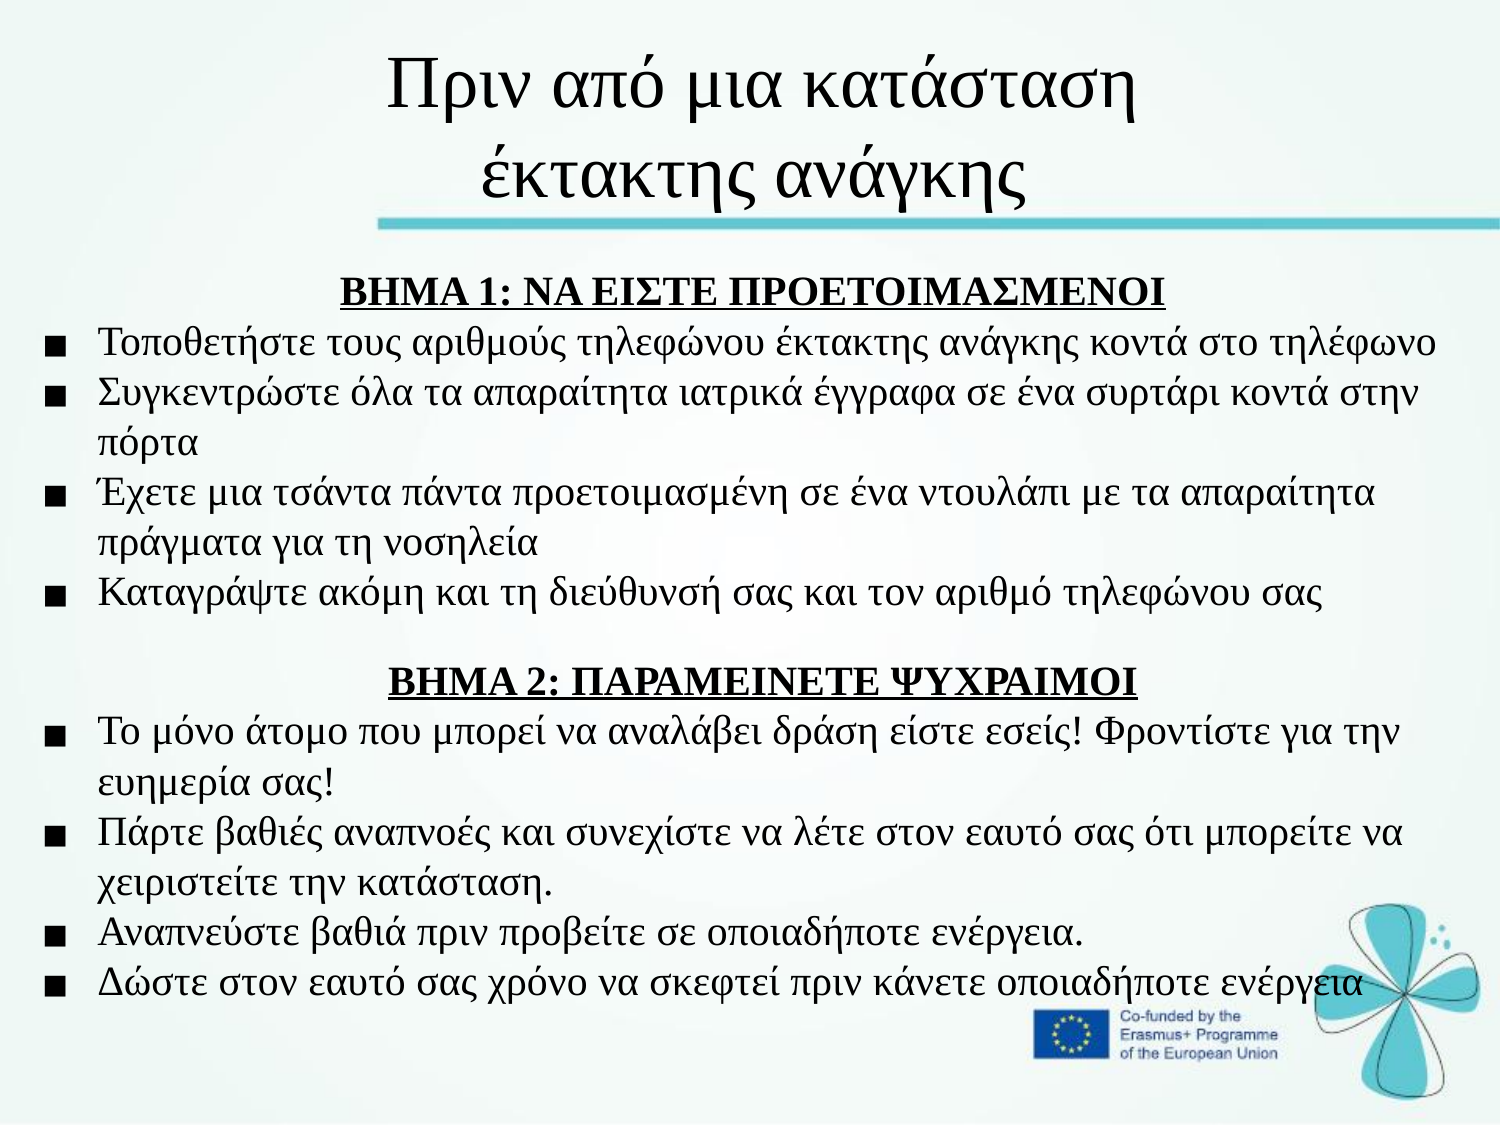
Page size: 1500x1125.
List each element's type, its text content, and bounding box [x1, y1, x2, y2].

text_box Πριν από μια κατάσταση έκτακτης ανάγκης [233, 25, 1293, 221]
text_box ΒΗΜΑ 2: ΠΑΡΑΜΕΙΝΕΤΕ ΨΥΧΡΑΙΜΟΙ Το μόνο άτομο που μπορεί να αναλάβει δράση είστε εσείς! Φροντίστε για την ευημερία σας! Πάρτε βαθιές αναπνοές και συνεχίστε να λέτε στον εαυτό σας ότι μπορείτε να χειριστείτε την κατάσταση. Αναπνεύστε βαθιά πριν προβείτε σε οποιαδήποτε ενέργεια. Δώστε στον εαυτό σας χρόνο να σκεφτεί πριν κάνετε οποιαδήποτε ενέργεια [26, 646, 1500, 1011]
text_box ΒΗΜΑ 1: ΝΑ ΕΙΣΤΕ ΠΡΟΕΤΟΙΜΑΣΜΕΝΟΙ Τοποθετήστε τους αριθμούς τηλεφώνου έκτακτης ανάγκης κοντά στο τηλέφωνο Συγκεντρώστε όλα τα απαραίτητα ιατρικά έγγραφα σε ένα συρτάρι κοντά στην πόρτα Έχετε μια τσάντα πάντα προετοιμασμένη σε ένα ντουλάπι με τα απαραίτητα πράγματα για τη νοσηλεία Καταγράψτε ακόμη και τη διεύθυνσή σας και τον αριθμό τηλεφώνου σας [26, 256, 1480, 622]
picture [0, 0, 1500, 1125]
